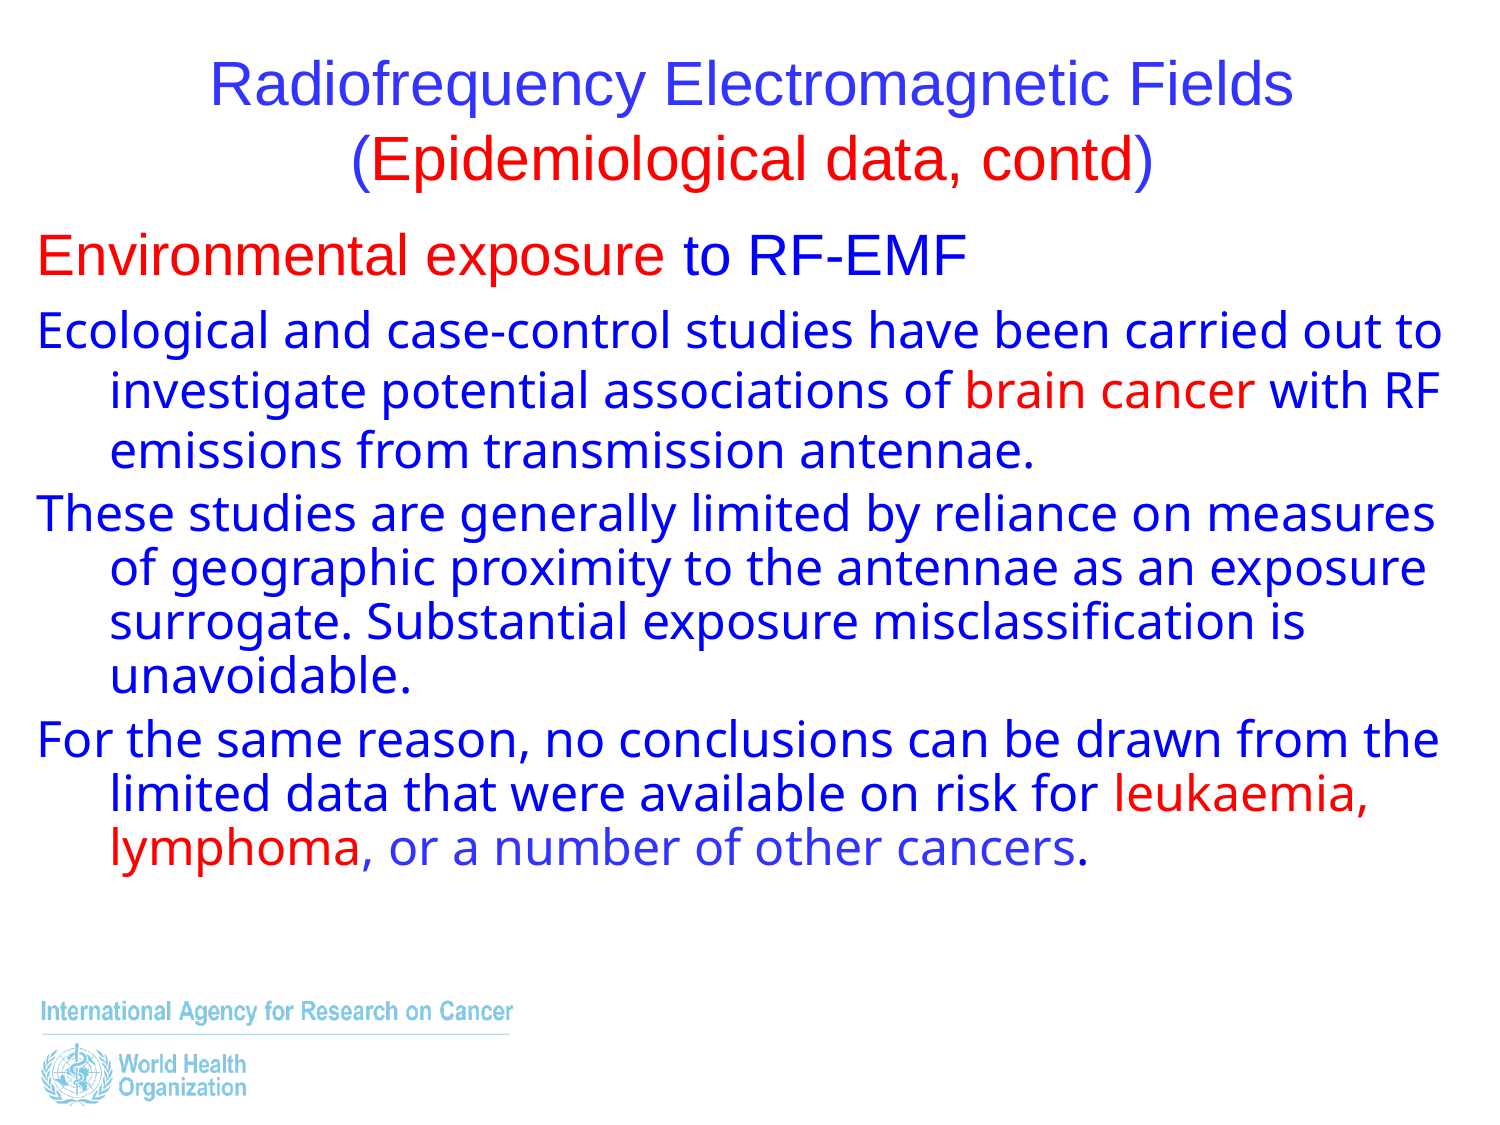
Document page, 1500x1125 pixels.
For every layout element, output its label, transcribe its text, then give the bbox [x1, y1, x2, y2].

picture [41, 999, 513, 1106]
title Radiofrequency Electromagnetic Fields (Epidemiological data, contd) [95, 42, 1411, 193]
list Environmental exposure to RF-EMF Ecological and case-control studies have been carried out to investigate potential associations of brain cancer with RF emissions from transmission antennae. These studies are generally limited by reliance on measures of geographic proximity to the antennae as an exposure surrogate. Substantial exposure misclassification is unavoidable. For the same reason, no conclusions can be drawn from the limited data that were available on risk for leukaemia, lymphoma, or a number of other cancers. [21, 217, 1478, 937]
